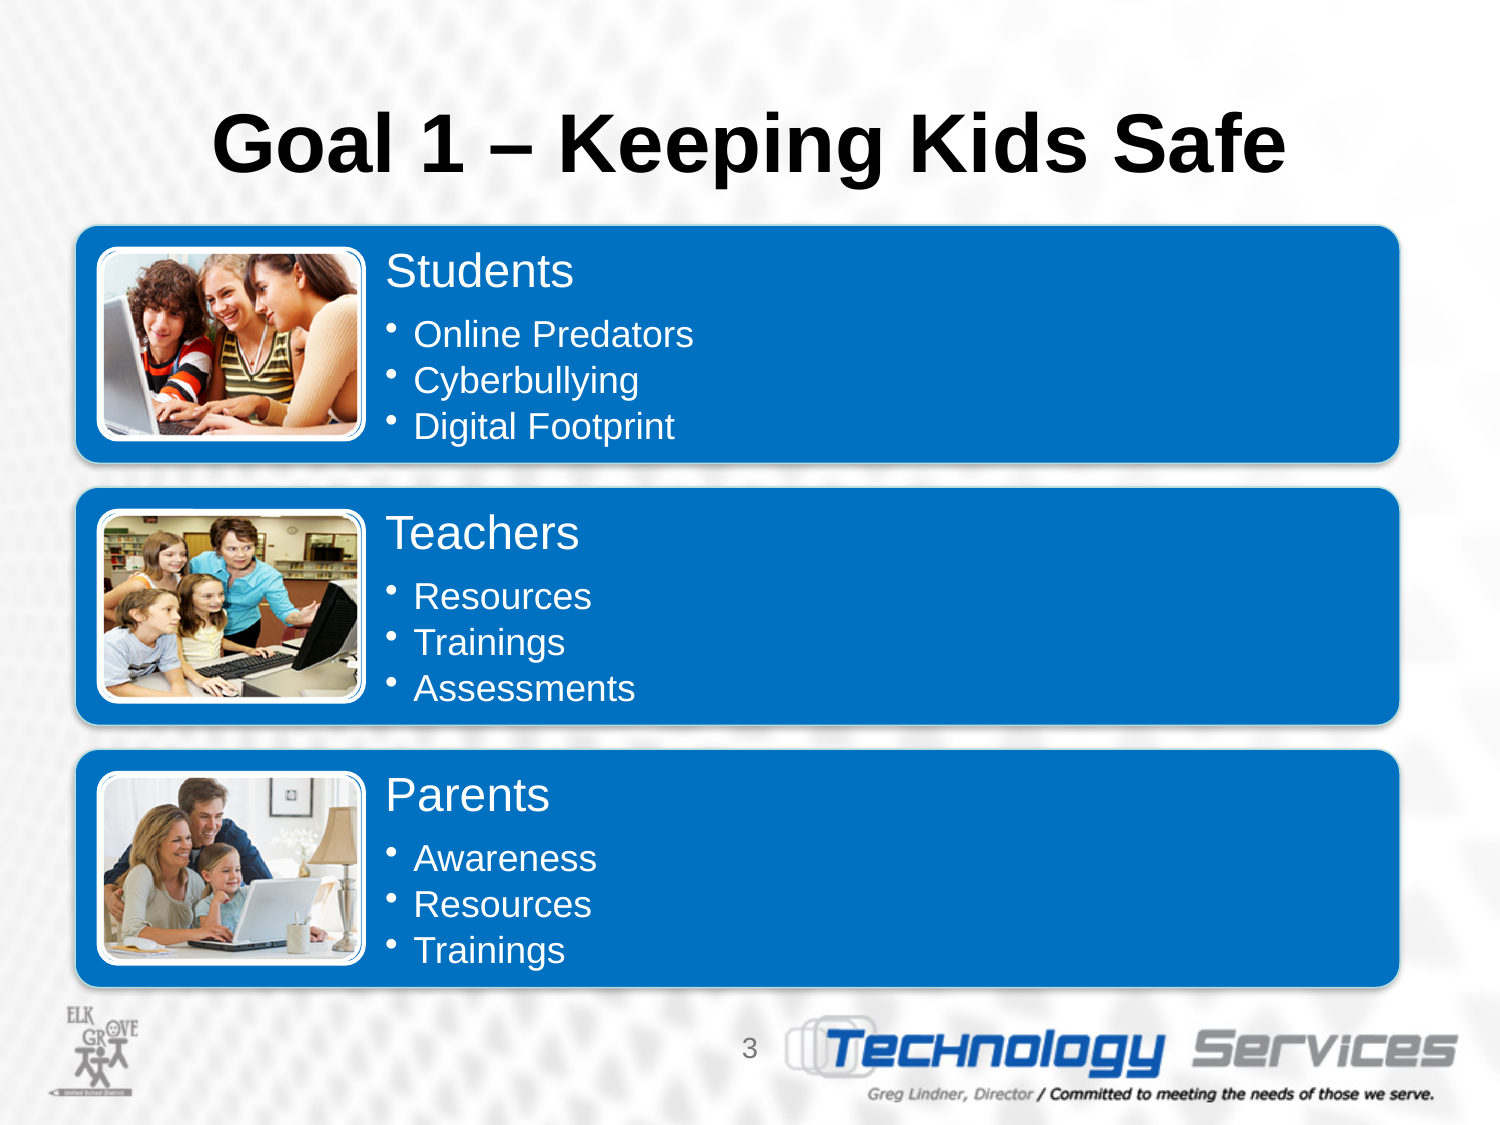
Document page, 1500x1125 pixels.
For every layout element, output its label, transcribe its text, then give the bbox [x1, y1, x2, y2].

title Goal 1 – Keeping Kids Safe [74, 44, 1426, 233]
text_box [74, 224, 1401, 988]
slide_number 3 [699, 1021, 801, 1101]
picture [0, 0, 1500, 1125]
